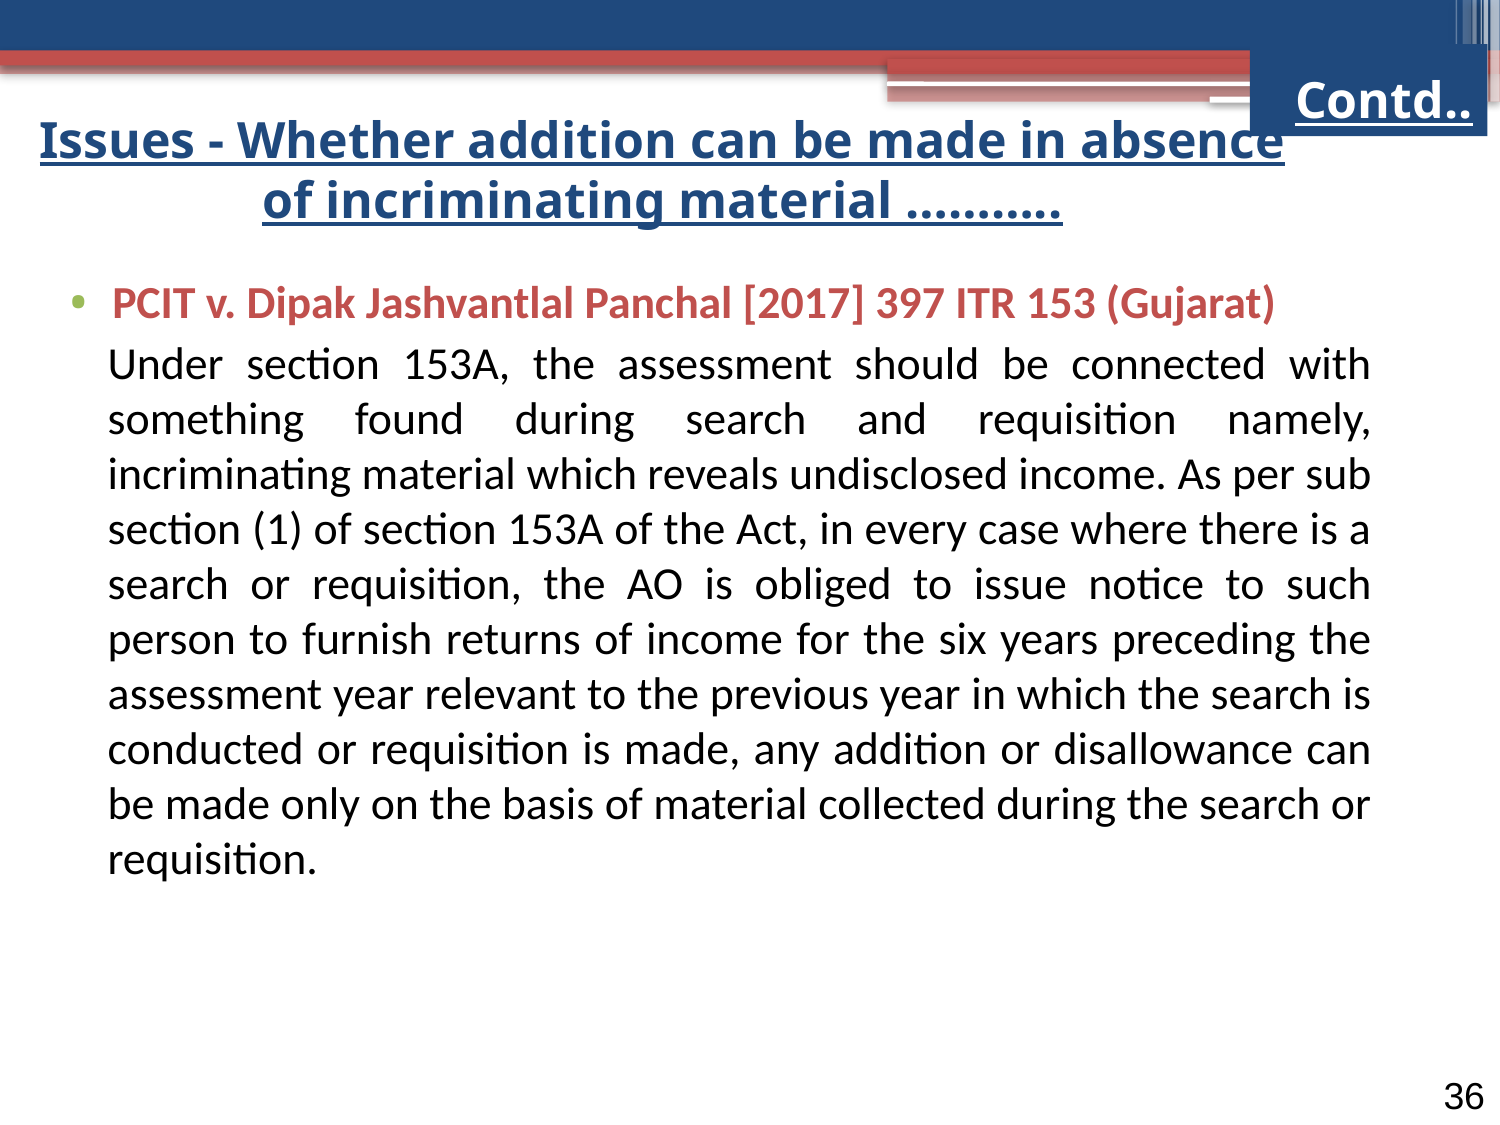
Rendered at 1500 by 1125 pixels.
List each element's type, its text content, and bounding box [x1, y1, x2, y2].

slide_number 36 [1374, 1064, 1500, 1125]
text_box Issues - Whether addition can be made in absence of incriminating material ……….. [12, 83, 1313, 236]
list PCIT v. Dipak Jashvantlal Panchal [2017] 397 ITR 153 (Gujarat) Under section 153A, the assessment should be connected with something found during search and requisition namely, incriminating material which reveals undisclosed income. As per sub section (1) of section 153A of the Act, in every case where there is a search or requisition, the AO is obliged to issue notice to such person to furnish returns of income for the six years preceding the assessment year relevant to the previous year in which the search is conducted or requisition is made, any addition or disallowance can be made only on the basis of material collected during the search or requisition. [37, 265, 1388, 975]
text_box Contd.. [1249, 44, 1488, 137]
